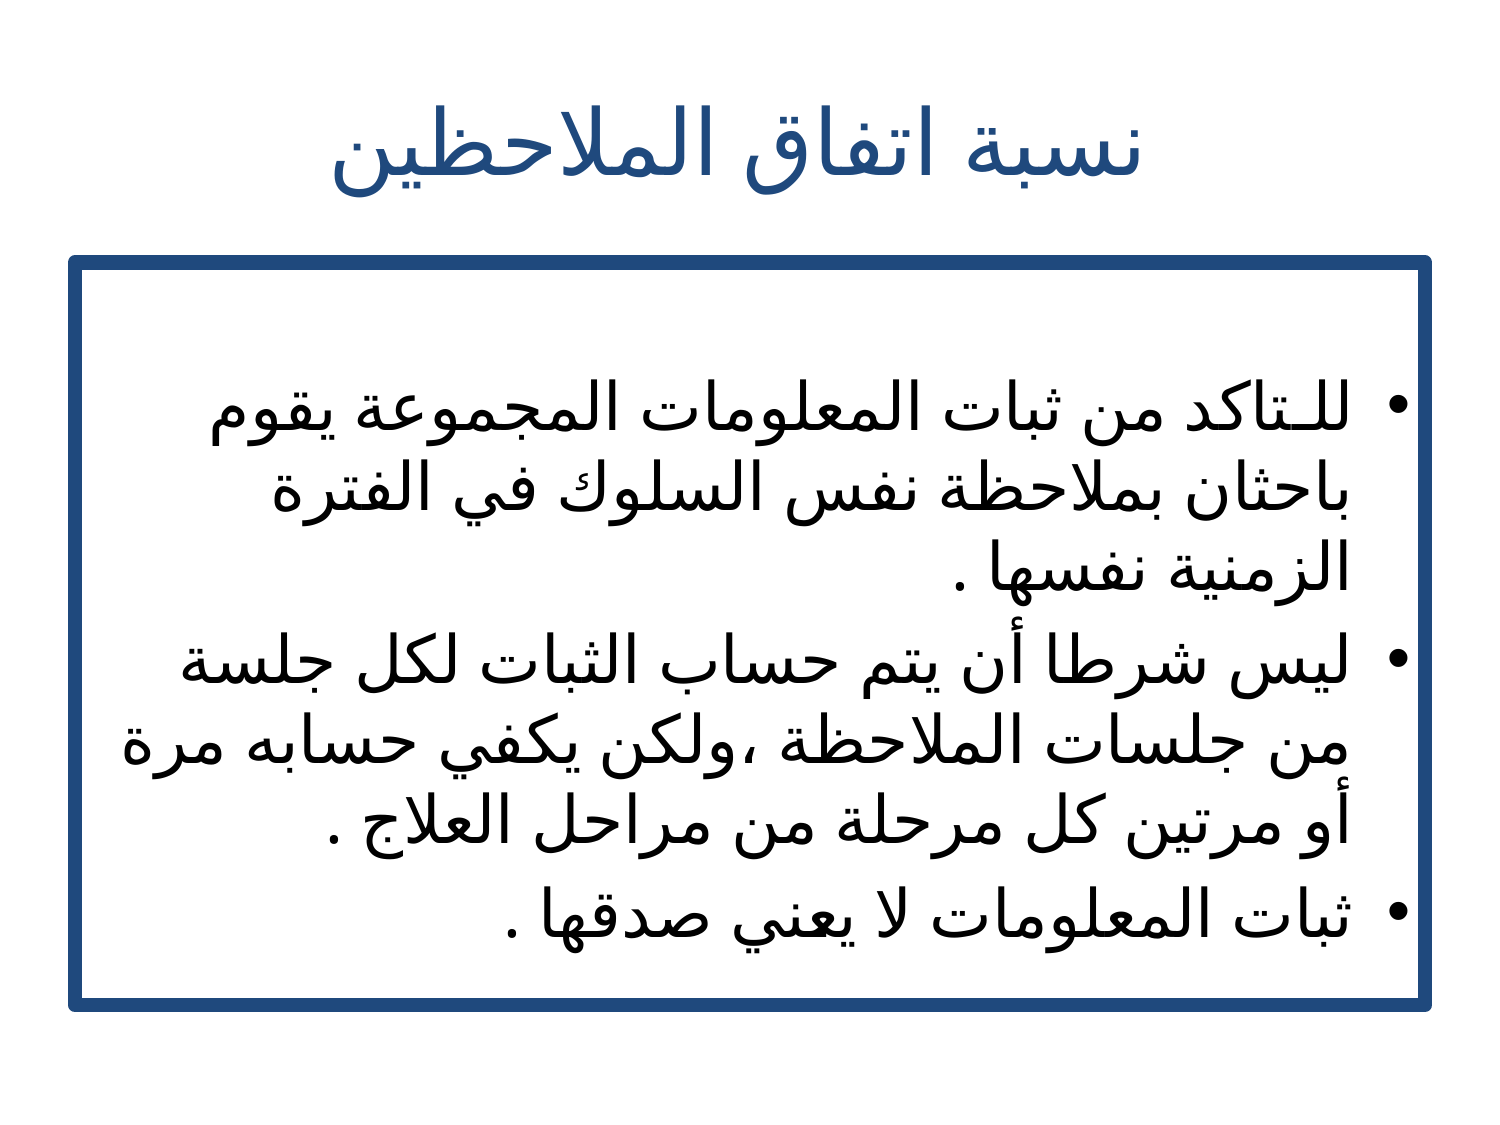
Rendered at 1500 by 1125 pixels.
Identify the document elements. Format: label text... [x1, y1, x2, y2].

title نسبة اتفاق الملاحظين [75, 45, 1425, 233]
list للـتاكد من ثبات المعلومات المجموعة يقوم باحثان بملاحظة نفس السلوك في الفترة الزمنية نفسها . ليس شرطا أن يتم حساب الثبات لكل جلسة من جلسات الملاحظة ،ولكن يكفي حسابه مرة أو مرتين كل مرحلة من مراحل العلاج . ثبات المعلومات لا يعني صدقها . [75, 262, 1425, 1005]
